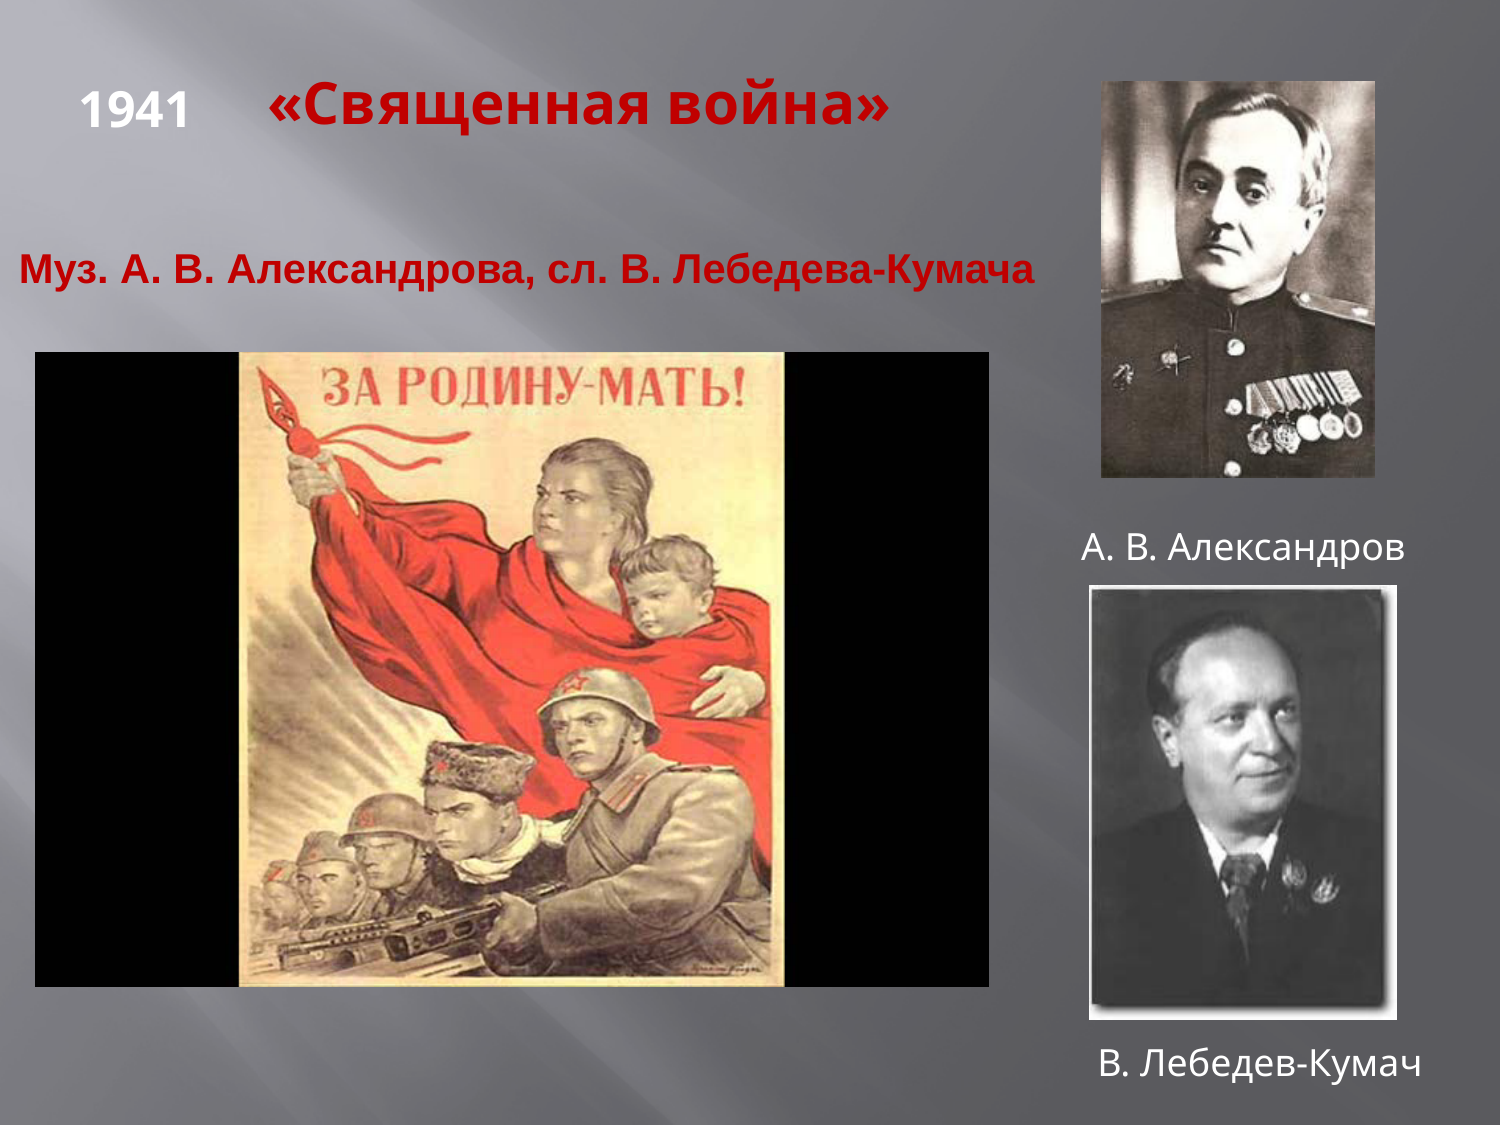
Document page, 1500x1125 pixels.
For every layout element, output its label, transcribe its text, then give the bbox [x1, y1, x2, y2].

picture [1089, 585, 1397, 1020]
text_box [34, 351, 990, 988]
text_box «Священная война» [252, 58, 906, 189]
text_box 1941 [64, 70, 208, 145]
picture [1101, 81, 1376, 478]
text_box В. Лебедев-Кумач [1082, 1031, 1438, 1091]
text_box Муз. А. В. Александрова, сл. В. Лебедева-Кумача [3, 234, 1050, 300]
text_box А. В. Александров [1066, 515, 1421, 576]
